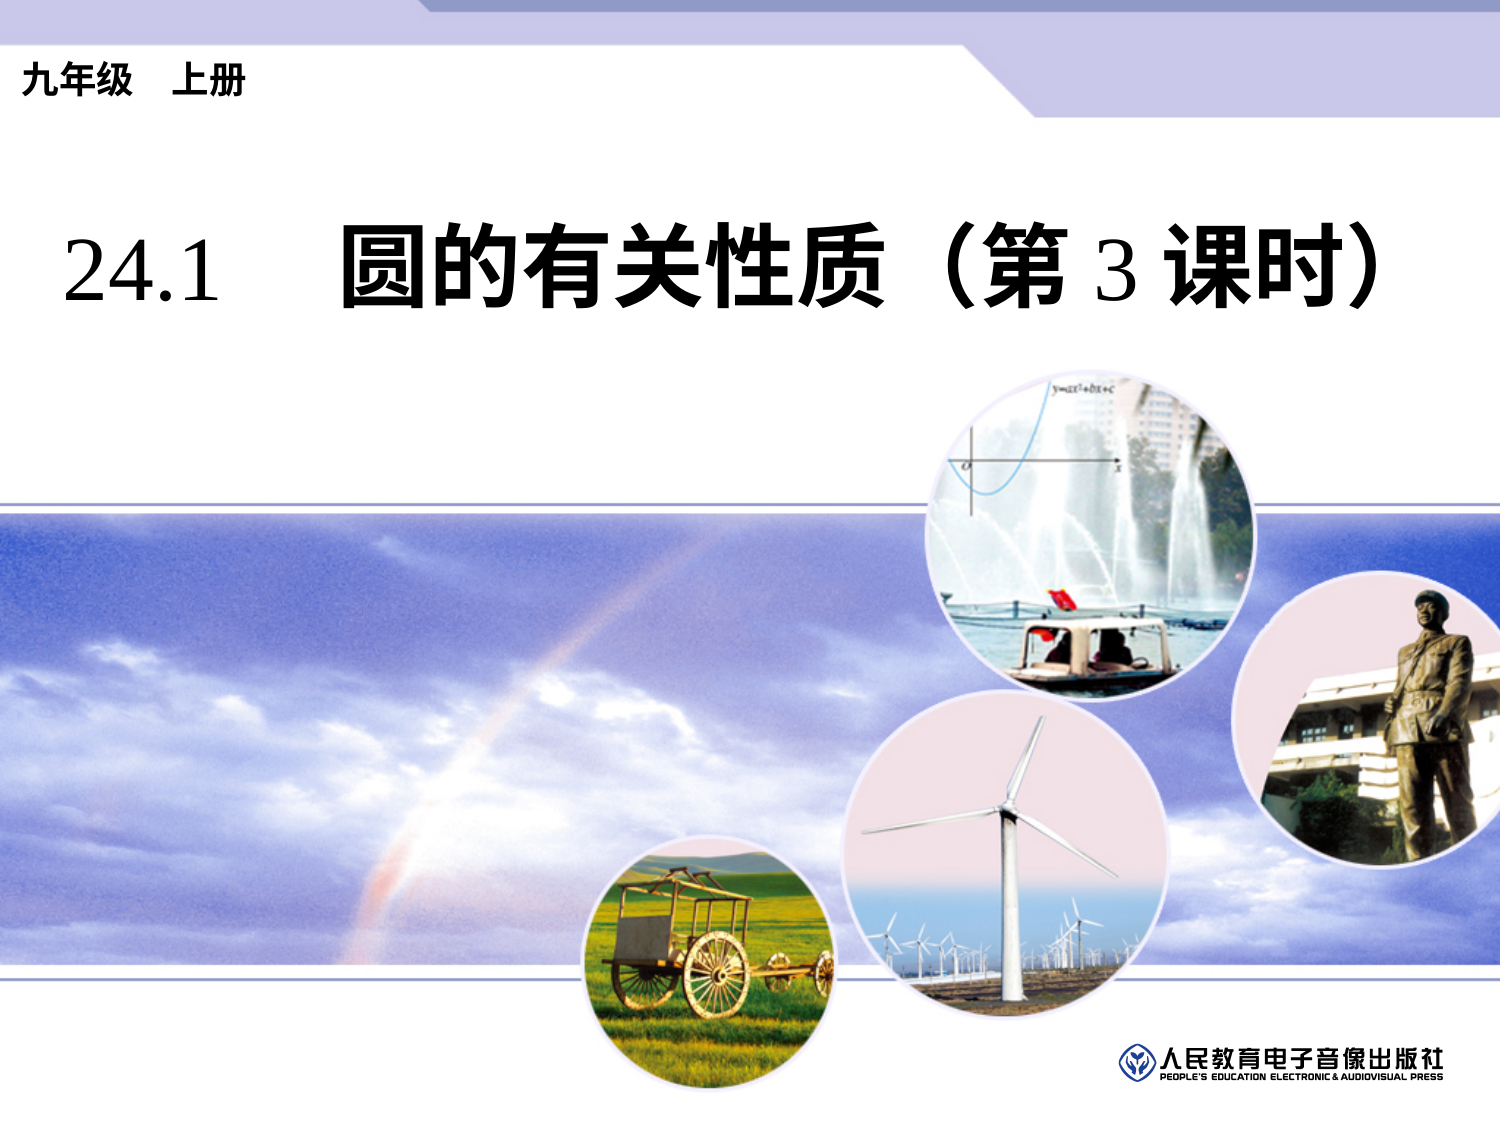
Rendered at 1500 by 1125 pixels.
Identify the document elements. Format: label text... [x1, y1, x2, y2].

picture [0, 0, 1500, 201]
text_box 24.1 圆的有关性质（第3课时） [0, 201, 1500, 326]
text_box 九年级 上册 [7, 48, 455, 109]
picture [0, 326, 1500, 1125]
